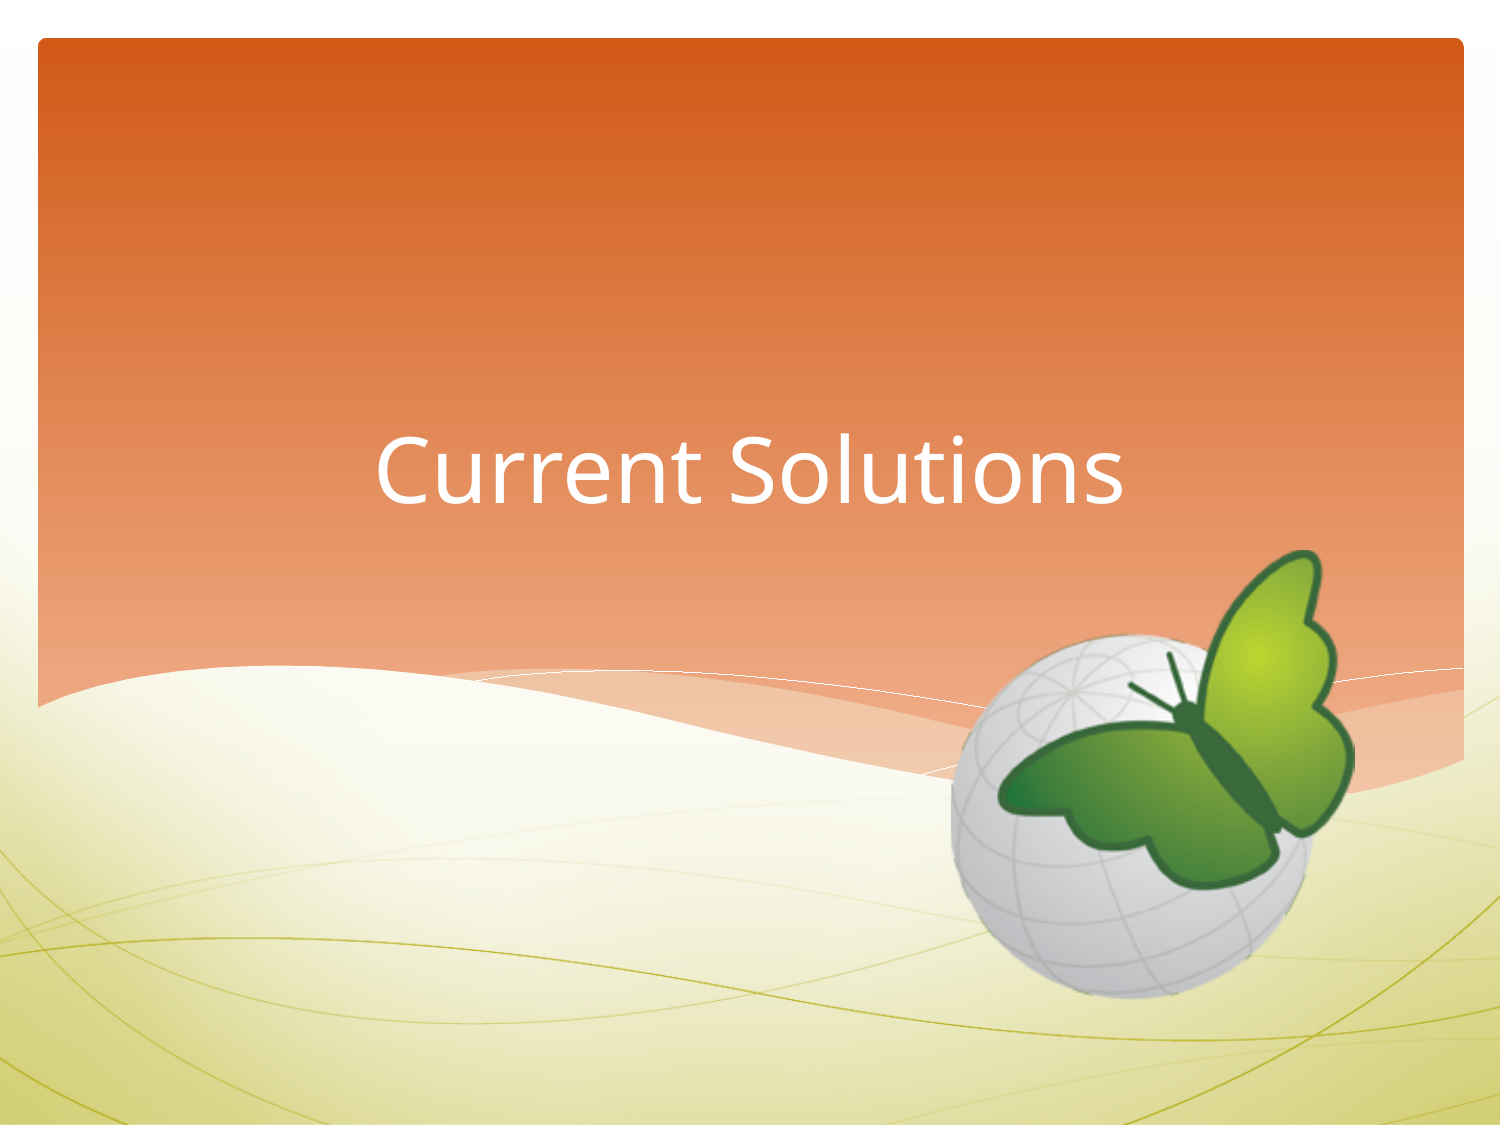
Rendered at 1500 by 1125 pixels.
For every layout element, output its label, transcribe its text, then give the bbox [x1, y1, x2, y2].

picture [950, 550, 1356, 1020]
title Current Solutions [113, 404, 1389, 655]
